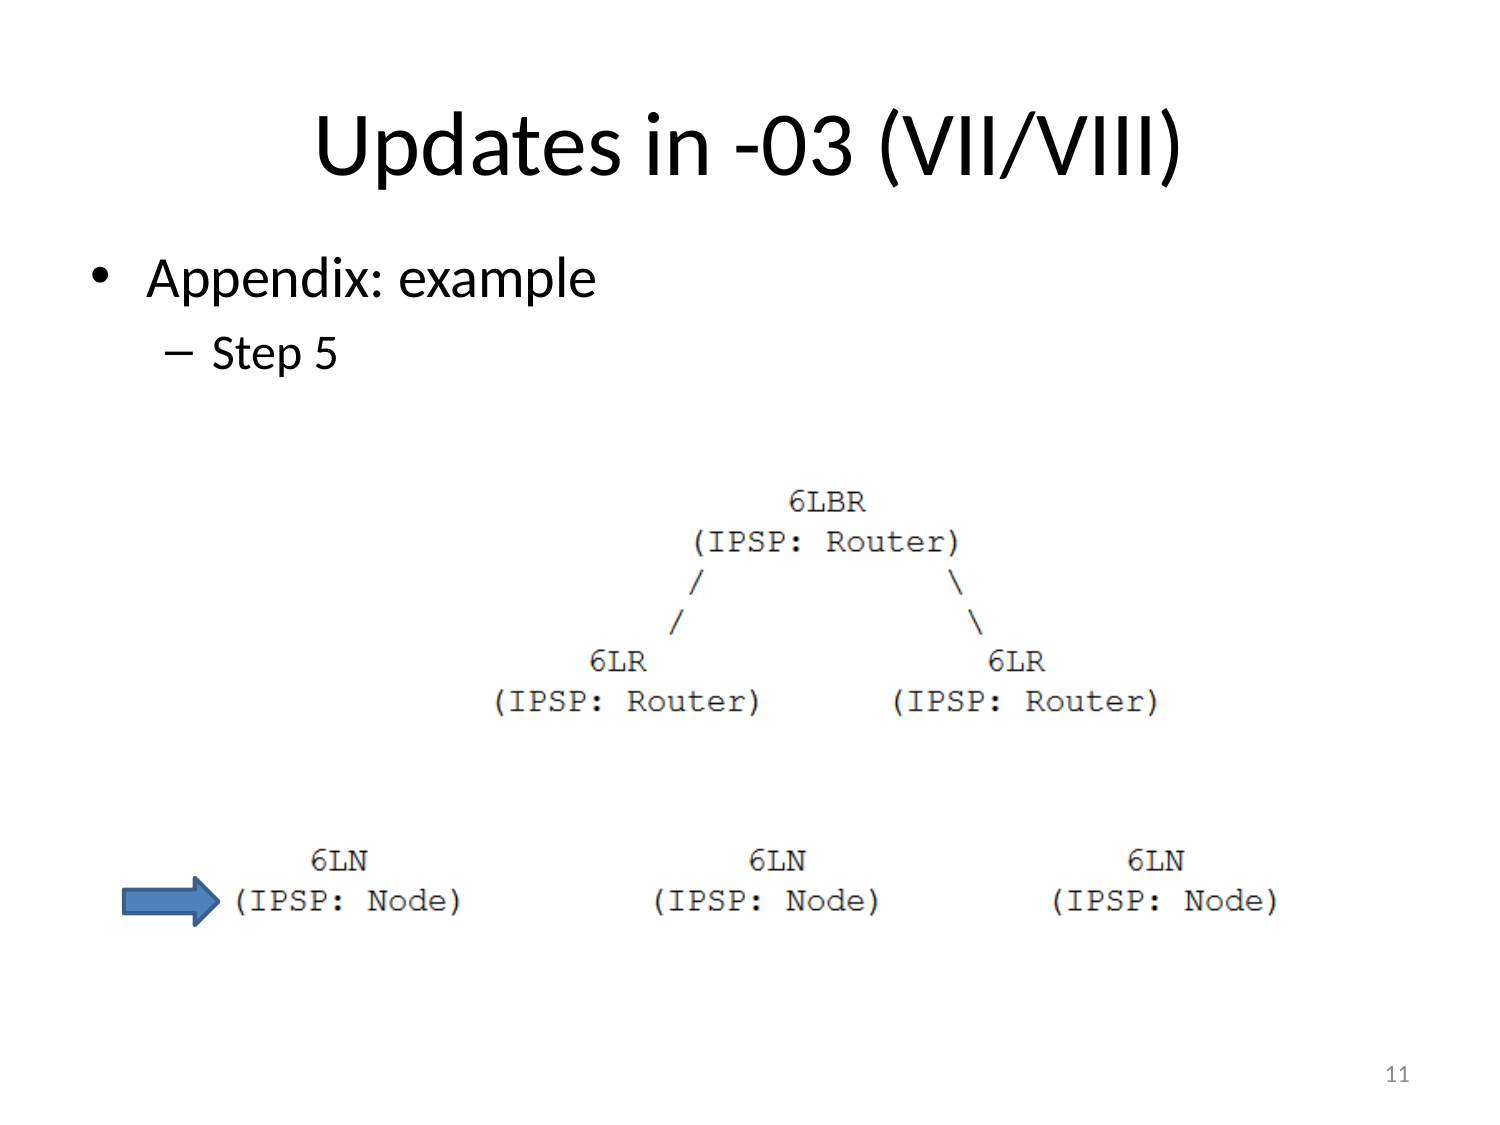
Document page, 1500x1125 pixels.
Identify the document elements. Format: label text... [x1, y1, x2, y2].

slide_number 11 [1074, 1042, 1425, 1103]
title Updates in -03 (VII/VIII) [75, 45, 1425, 231]
list Appendix: example Step 5 [75, 231, 1447, 598]
picture [41, 349, 1322, 960]
